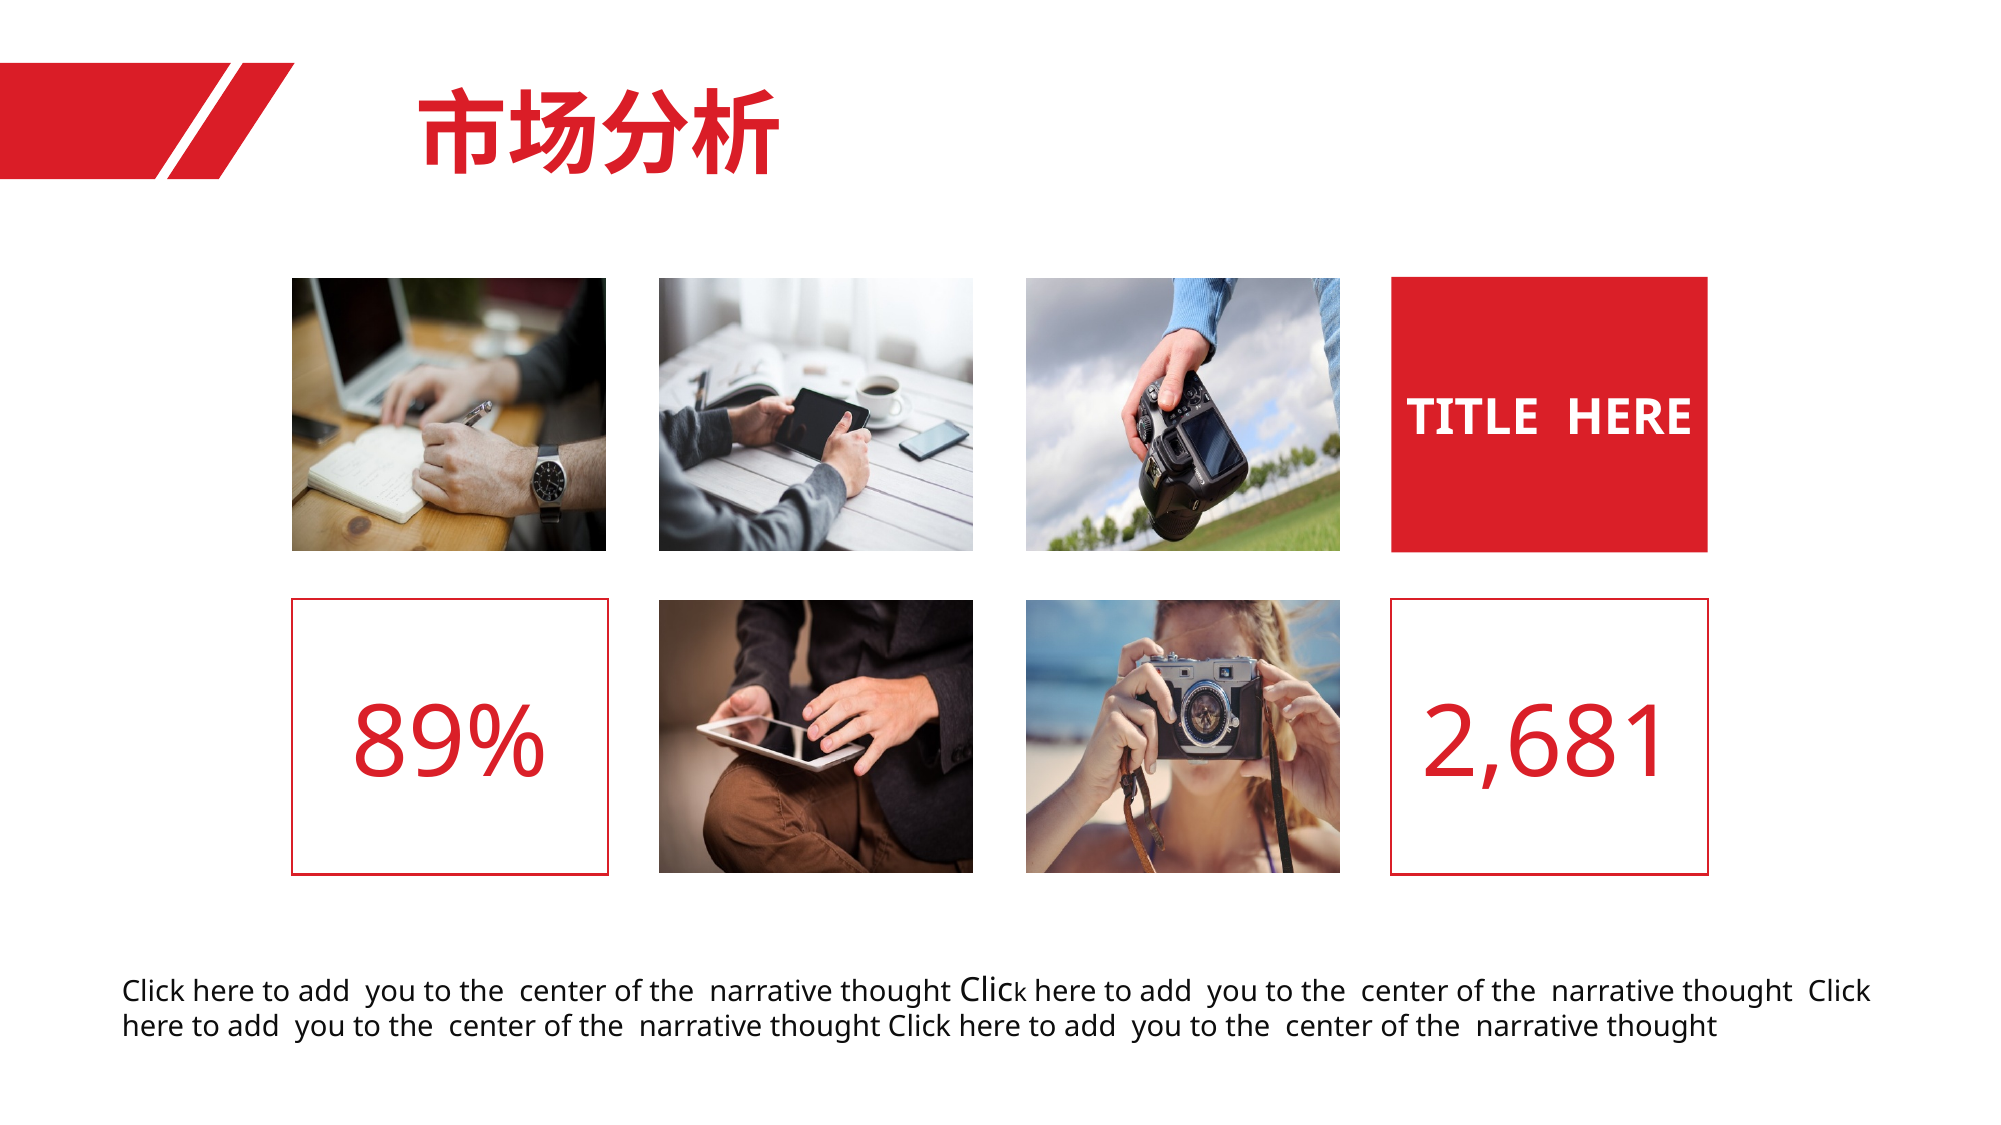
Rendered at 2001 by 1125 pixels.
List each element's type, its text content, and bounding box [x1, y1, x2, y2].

text_box [290, 276, 608, 553]
text_box [1024, 276, 1342, 553]
text_box TITLE HERE [1391, 376, 1708, 452]
text_box [1390, 598, 1709, 876]
text_box [291, 598, 609, 876]
text_box [1024, 598, 1342, 876]
text_box 市场分析 [401, 67, 798, 193]
text_box [657, 276, 975, 553]
text_box Click here to add you to the center of the narrative thought Click here to add you to the center of the narrative thought Click here to add you to the center of the narrative thought Click here to add you to the center of the narrative thought [107, 960, 1894, 1125]
text_box 2,681 [1406, 668, 1693, 804]
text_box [0, 62, 295, 180]
text_box 89% [336, 668, 564, 804]
text_box [1390, 276, 1709, 553]
text_box [657, 598, 975, 876]
